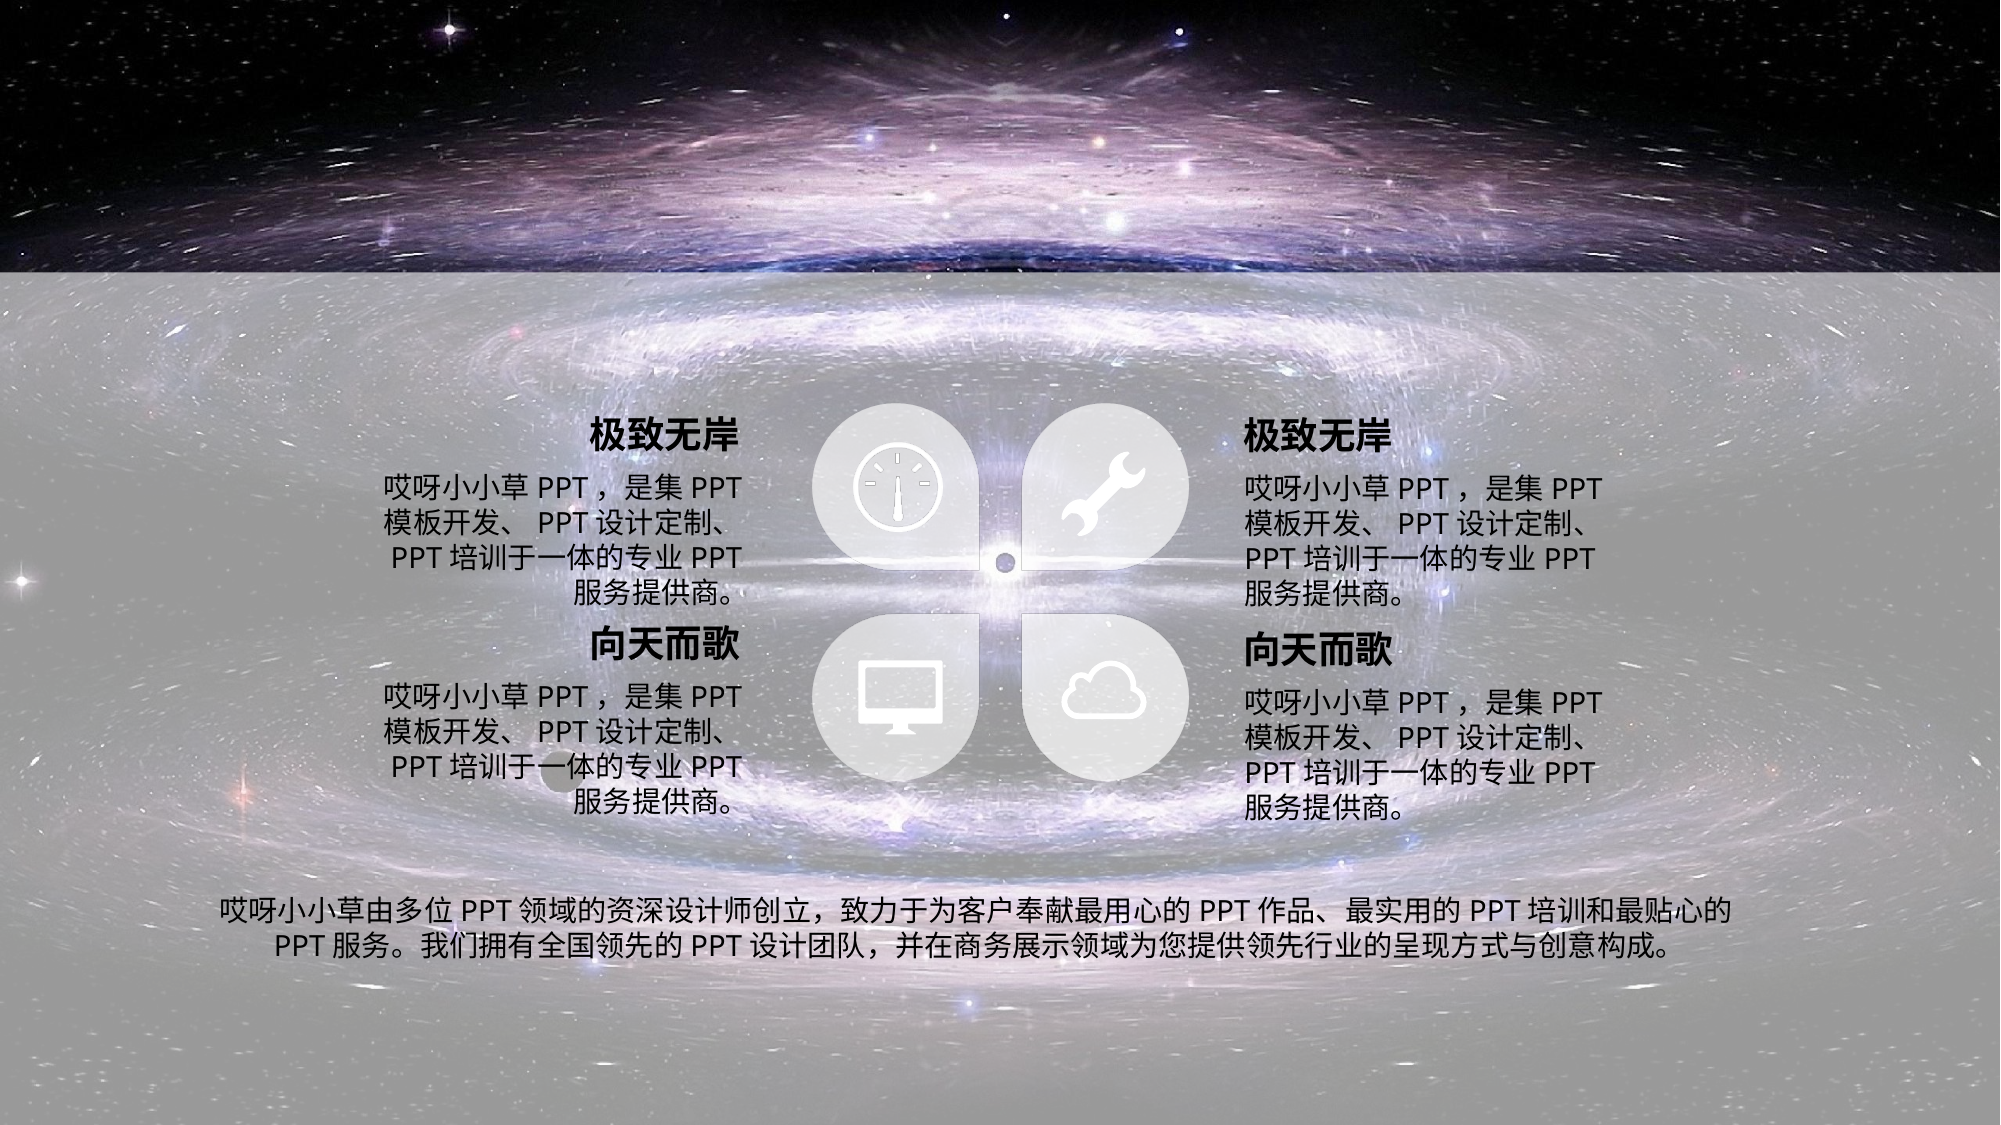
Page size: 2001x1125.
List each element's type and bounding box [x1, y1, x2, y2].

text_box [363, 626, 764, 828]
picture [0, 0, 2000, 1125]
text_box [363, 403, 764, 619]
text_box [1228, 618, 1630, 834]
text_box [1228, 404, 1630, 618]
